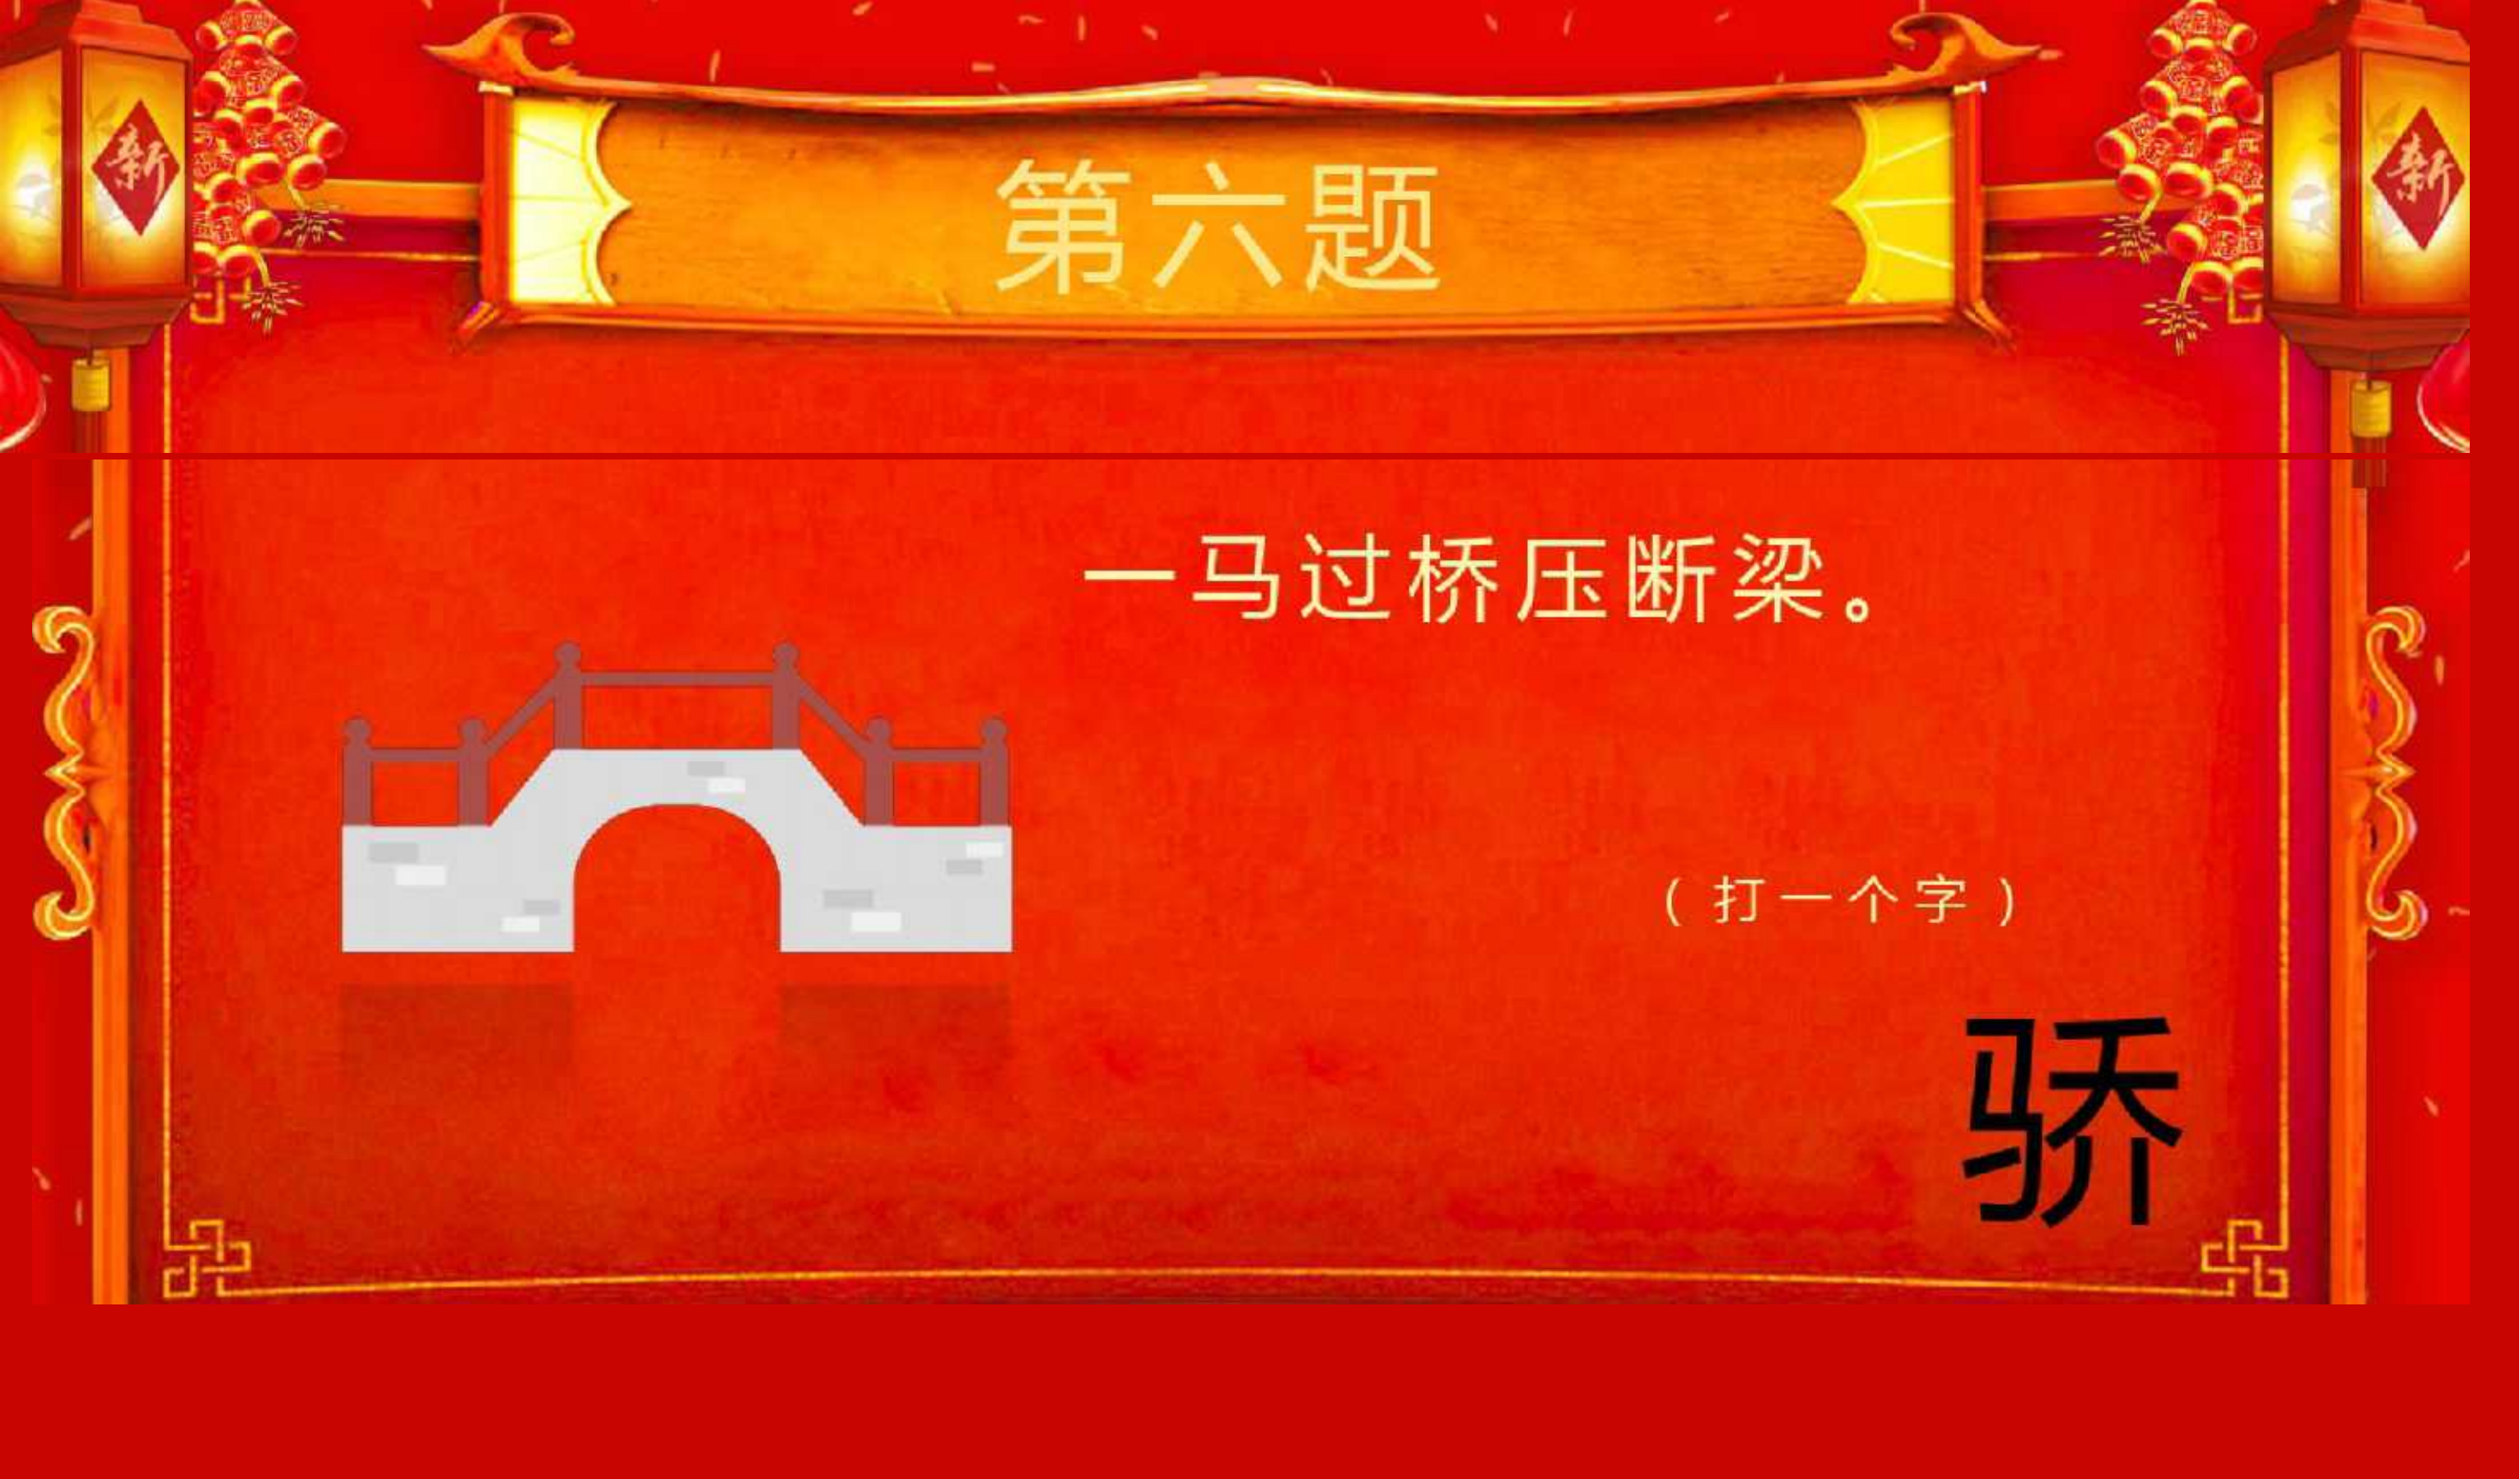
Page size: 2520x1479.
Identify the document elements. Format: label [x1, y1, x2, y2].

picture [0, 0, 2471, 454]
picture [32, 460, 2471, 1304]
